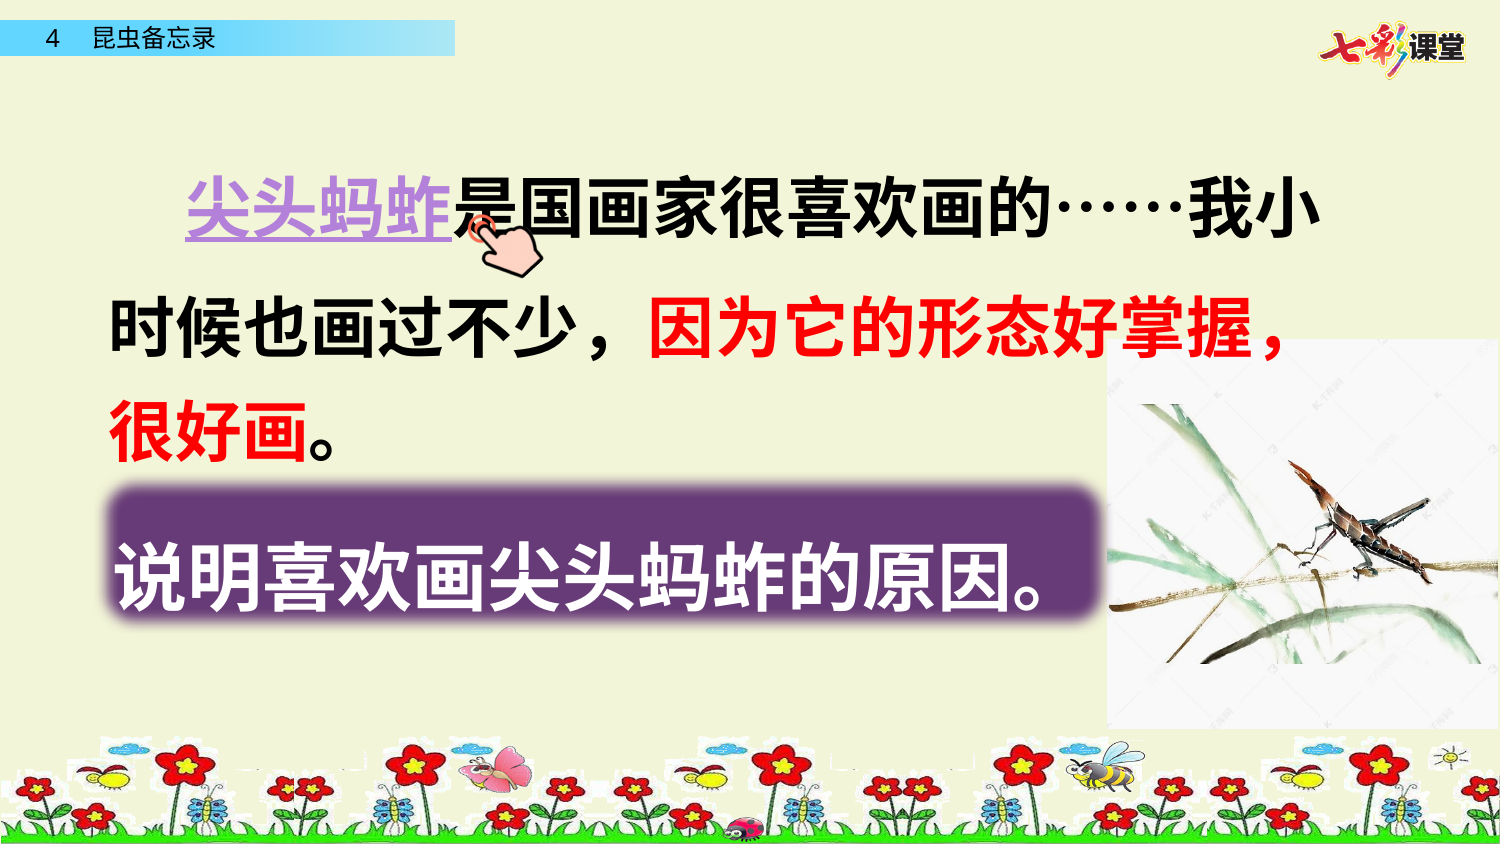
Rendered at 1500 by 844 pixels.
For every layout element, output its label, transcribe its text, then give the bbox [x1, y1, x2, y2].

picture [0, 338, 1500, 844]
text_box 说明喜欢画尖头蚂蚱的原因。 [118, 496, 1092, 612]
text_box 尖头蚂蚱是国画家很喜欢画的……我小时候也画过不少，因为它的形态好掌握，很好画。 [93, 128, 1336, 478]
picture [1316, 20, 1468, 80]
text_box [114, 492, 1095, 615]
picture [458, 196, 549, 290]
